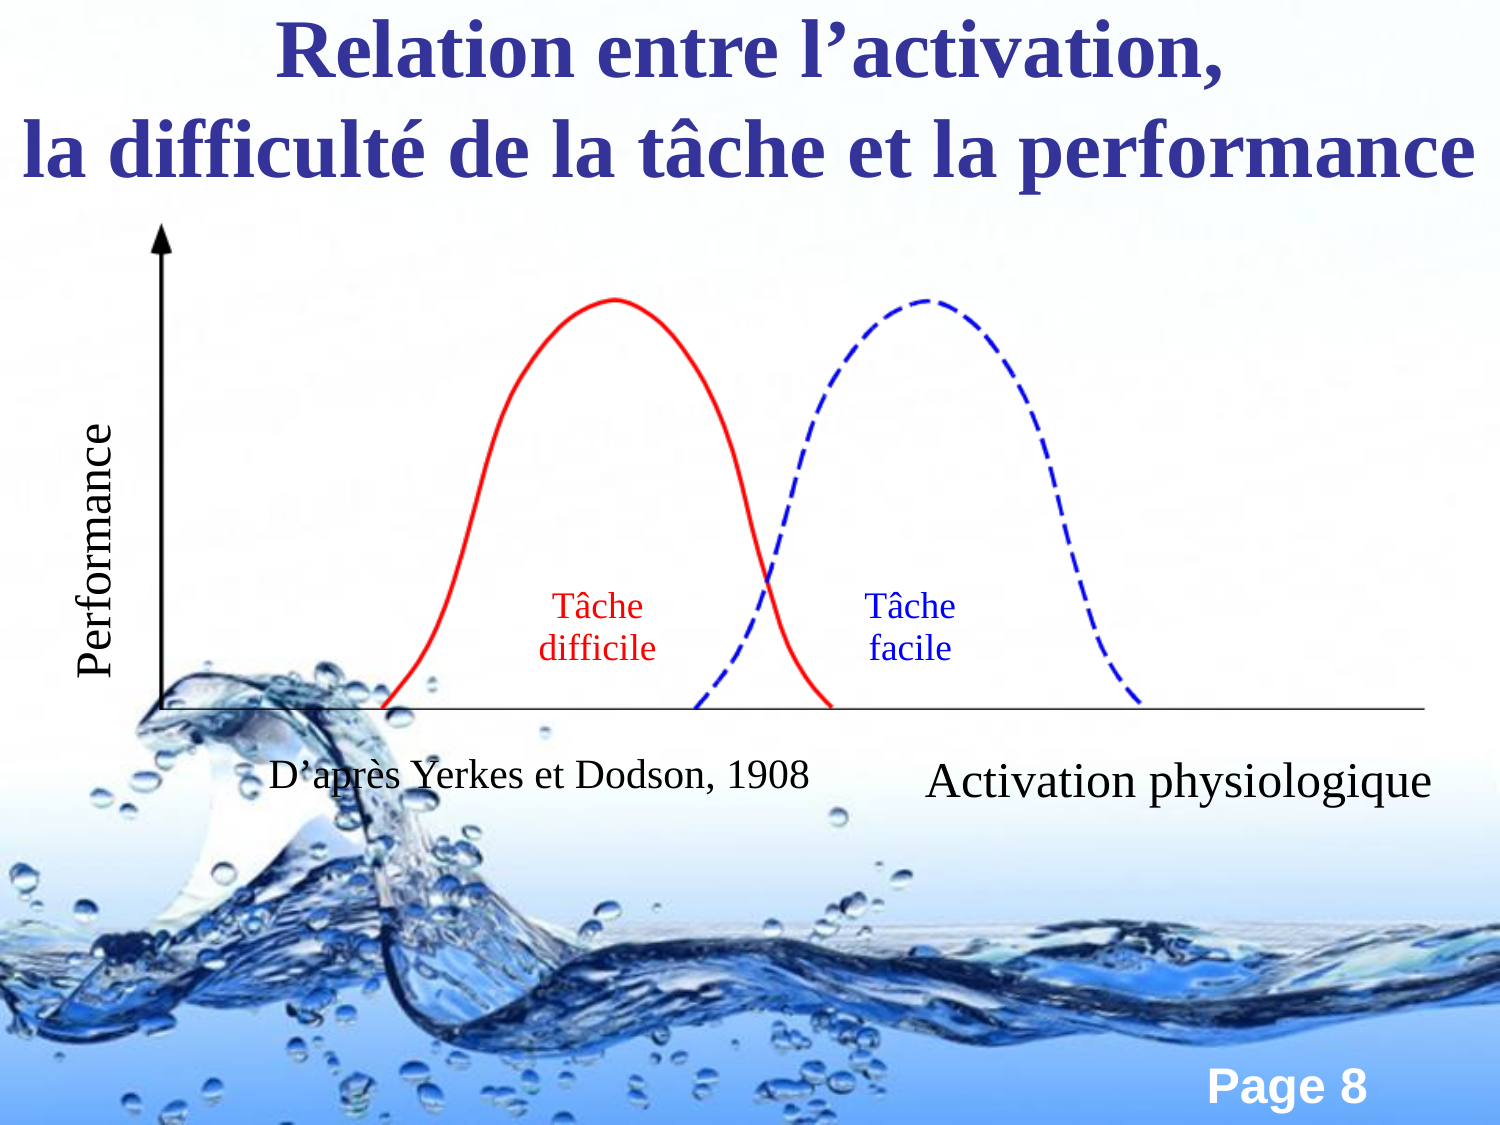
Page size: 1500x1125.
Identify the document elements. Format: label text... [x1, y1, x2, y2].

text_box Activation physiologique [910, 739, 1500, 815]
picture [0, 188, 1500, 1125]
text_box D’après Yerkes et Dodson, 1908 [253, 739, 949, 805]
text_box Relation entre l’activation, la difficulté de la tâche et la performance [0, 0, 1500, 188]
text_box Performance [53, 408, 128, 695]
